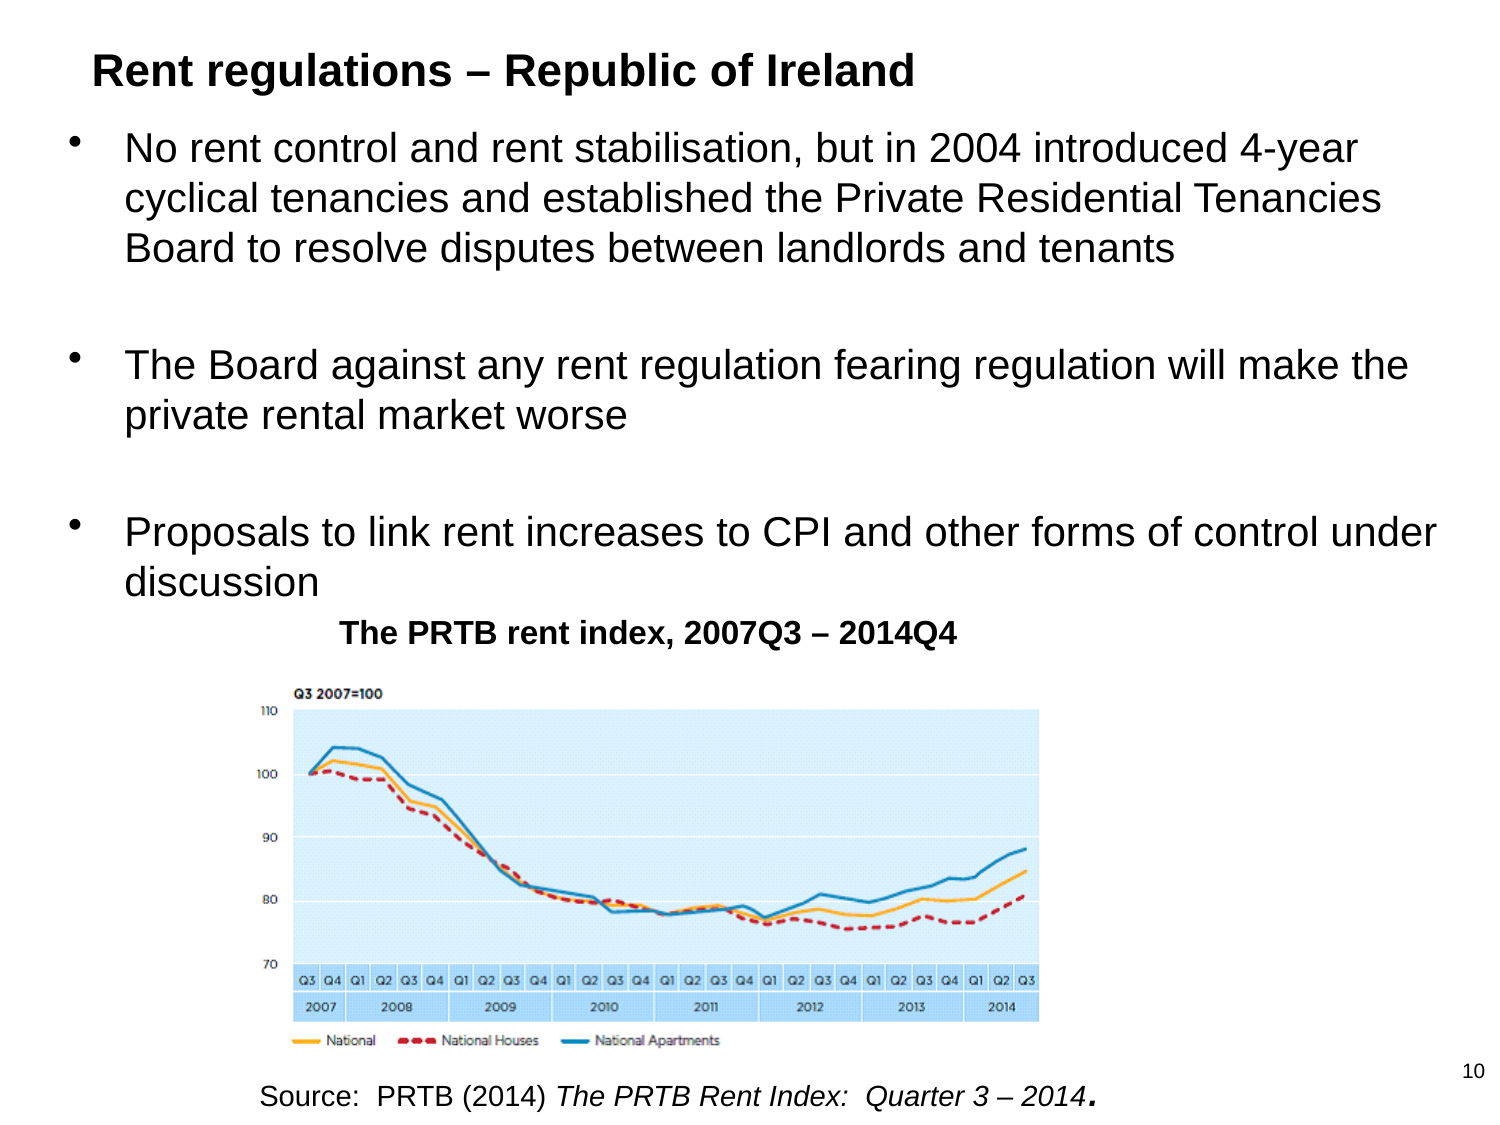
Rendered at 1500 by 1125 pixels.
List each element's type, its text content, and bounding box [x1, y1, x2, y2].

picture [253, 680, 1050, 1072]
title Rent regulations – Republic of Ireland [76, 0, 1376, 138]
slide_number 10 [1187, 1050, 1500, 1125]
list No rent control and rent stabilisation, but in 2004 introduced 4-year cyclical tenancies and established the Private Residential Tenancies Board to resolve disputes between landlords and tenants The Board against any rent regulation fearing regulation will make the private rental market worse Proposals to link rent increases to CPI and other forms of control under discussion The PRTB rent index, 2007Q3 – 2014Q4 [53, 113, 1459, 610]
text_box Source: PRTB (2014) The PRTB Rent Index: Quarter 3 – 2014. [242, 1049, 1116, 1124]
